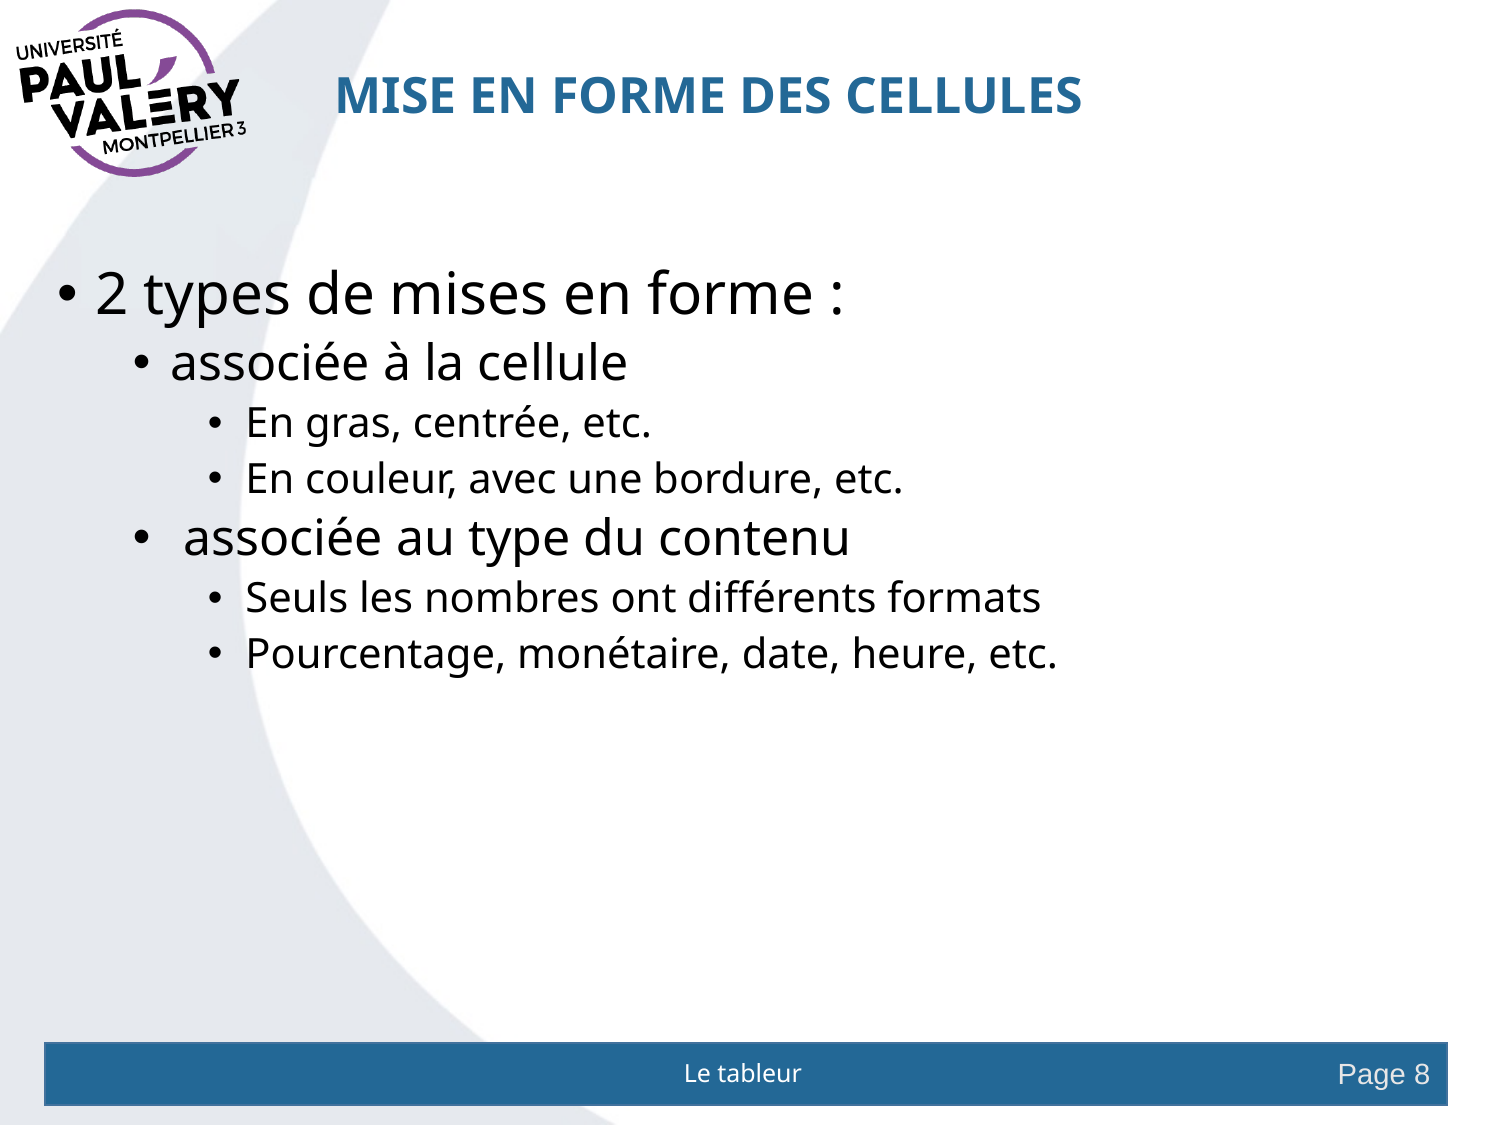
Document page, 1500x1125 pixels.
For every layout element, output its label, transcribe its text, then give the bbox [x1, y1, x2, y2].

list 2 types de mises en forme : associée à la cellule En gras, centrée, etc. En couleur, avec une bordure, etc. associée au type du contenu Seuls les nombres ont différents formats Pourcentage, monétaire, date, heure, etc. [42, 256, 1446, 996]
picture [0, 0, 1500, 1125]
slide_number Page 8 [1107, 1042, 1446, 1103]
title Mise en forme des cellules [319, 28, 1446, 168]
footer Le tableur [482, 1042, 1004, 1103]
